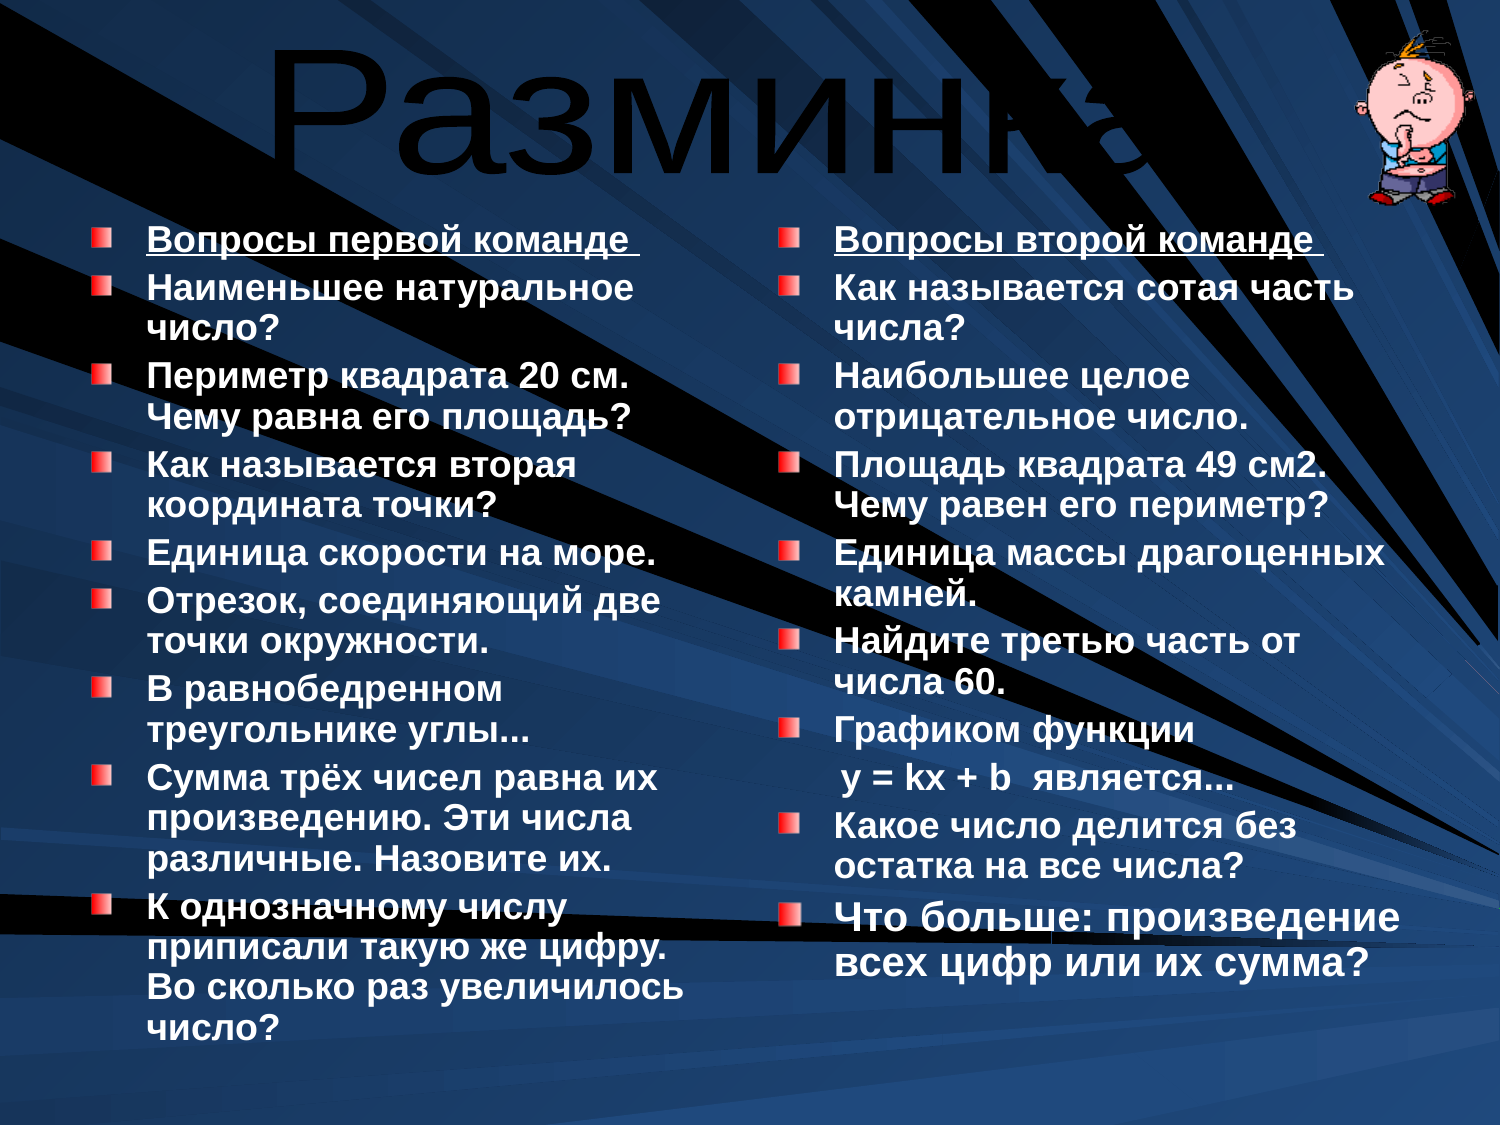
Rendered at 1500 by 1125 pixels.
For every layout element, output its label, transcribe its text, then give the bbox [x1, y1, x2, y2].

picture [777, 539, 802, 563]
picture [777, 627, 802, 652]
picture [777, 716, 802, 740]
picture [90, 675, 114, 700]
picture [90, 226, 114, 250]
list Вопросы второй команде Как называется сотая часть числа? Наибольшее целое отрицательное число. Площадь квадрата 49 см2. Чему равен его периметр? Единица массы драгоценных камней. Найдите третью часть от числа 60. Графиком функции у = kx + b является... Какое число делится без остатка на все числа? Что больше: произведение всех цифр или их сумма? [762, 212, 1426, 1006]
picture [777, 274, 802, 298]
picture [90, 450, 114, 475]
picture [777, 226, 802, 250]
picture [90, 274, 114, 298]
picture [90, 362, 114, 387]
list Вопросы первой команде Наименьшее натуральное число? Периметр квадрата 20 см. Чему равна его площадь? Как называется вторая координата точки? Единица скорости на море. Отрезок, соединяющий две точки окружности. В равнобедренном треугольнике углы... Сумма трёх чисел равна их произведению. Эти числа различные. Назовите их. К однозначному числу приписали такую же цифру. Во сколько раз увеличилось число? [74, 212, 738, 1006]
picture [777, 450, 802, 475]
picture [777, 901, 804, 929]
picture [90, 892, 114, 917]
picture [777, 362, 802, 387]
picture [90, 763, 114, 788]
picture [90, 539, 114, 563]
picture [1337, 0, 1500, 209]
picture [90, 587, 114, 611]
picture [777, 811, 802, 836]
